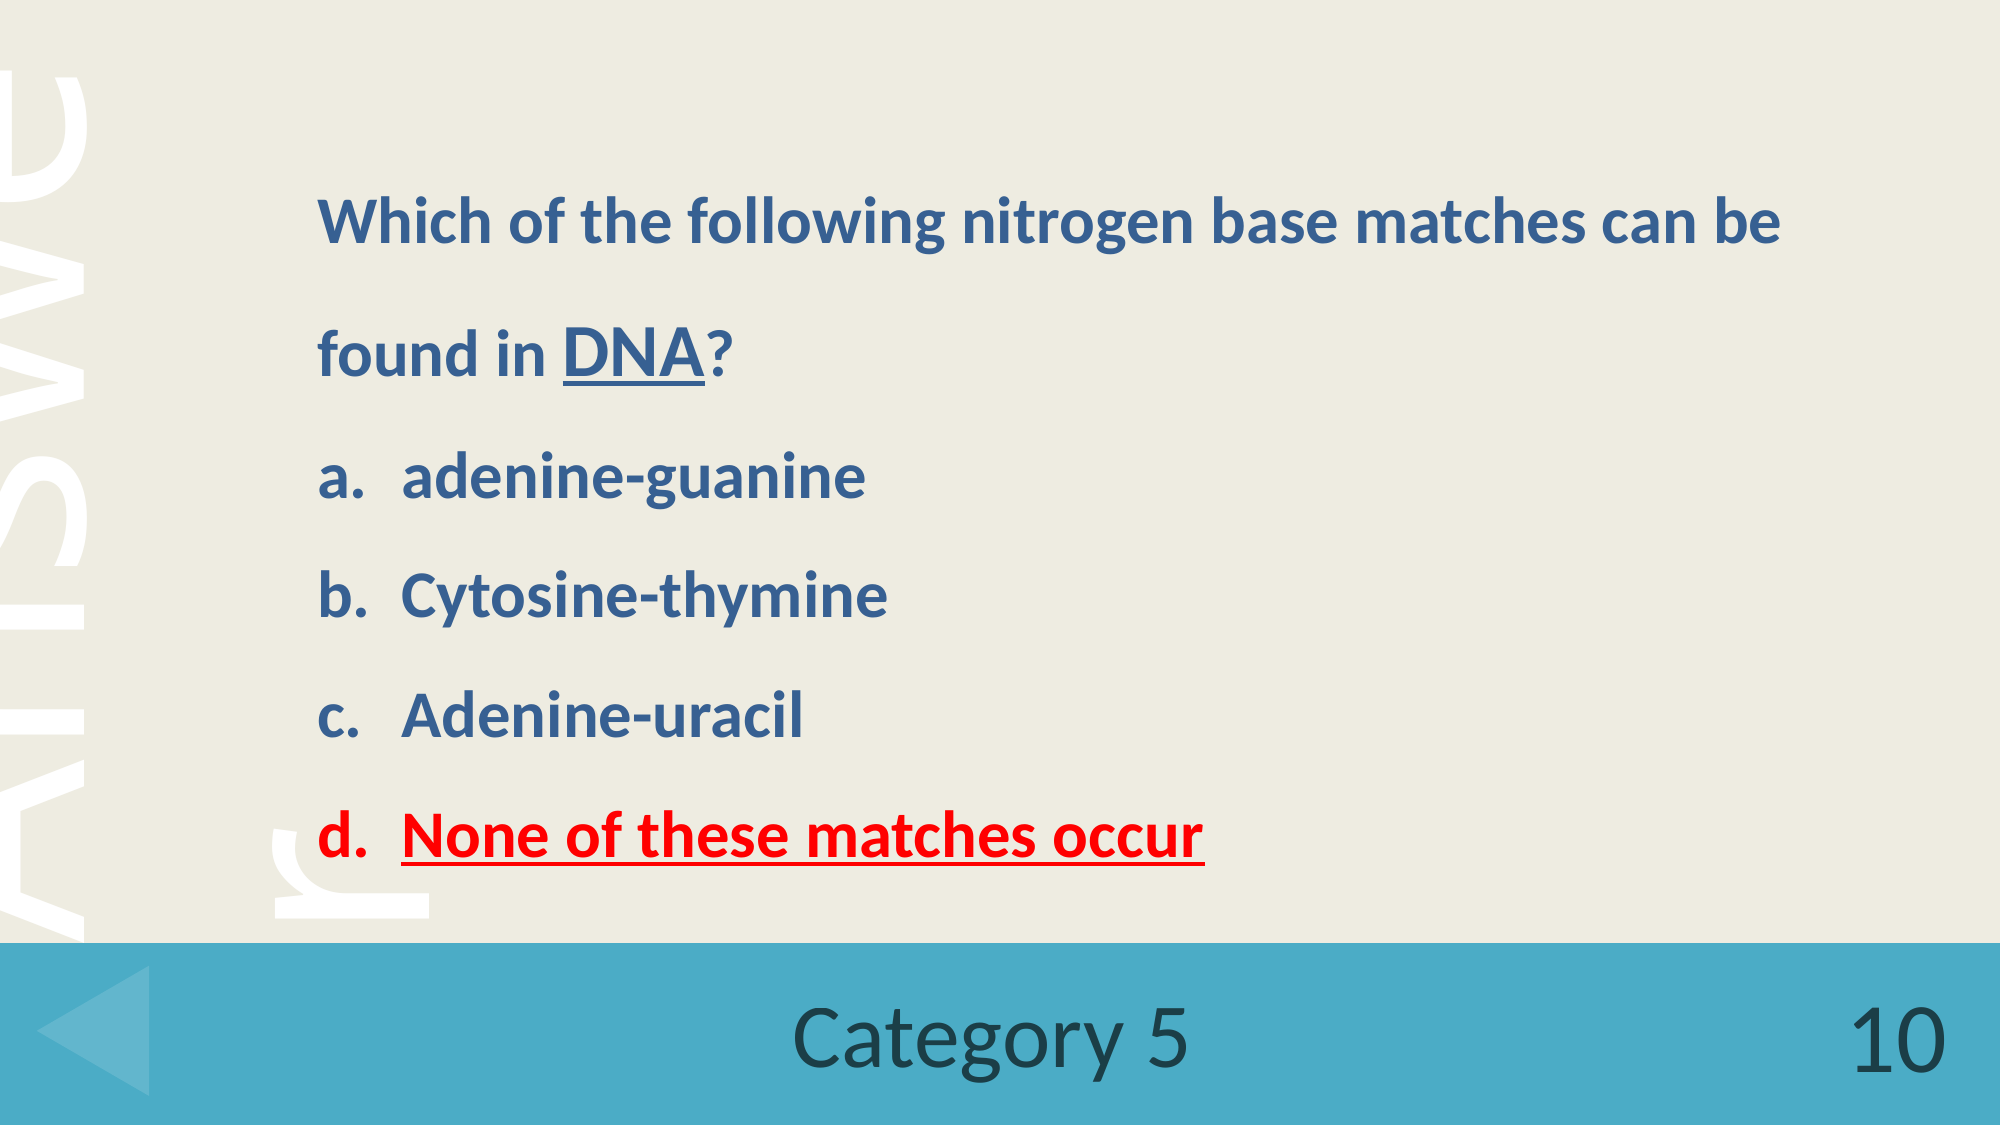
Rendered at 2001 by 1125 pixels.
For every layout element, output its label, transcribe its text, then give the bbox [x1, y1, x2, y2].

title Category 5 [92, 937, 1893, 1125]
list 10 [1893, 967, 1963, 1097]
list Which of the following nitrogen base matches can be found in DNA? adenine-guanine Cytosine-thymine Adenine-uracil None of these matches occur [302, 173, 1866, 835]
